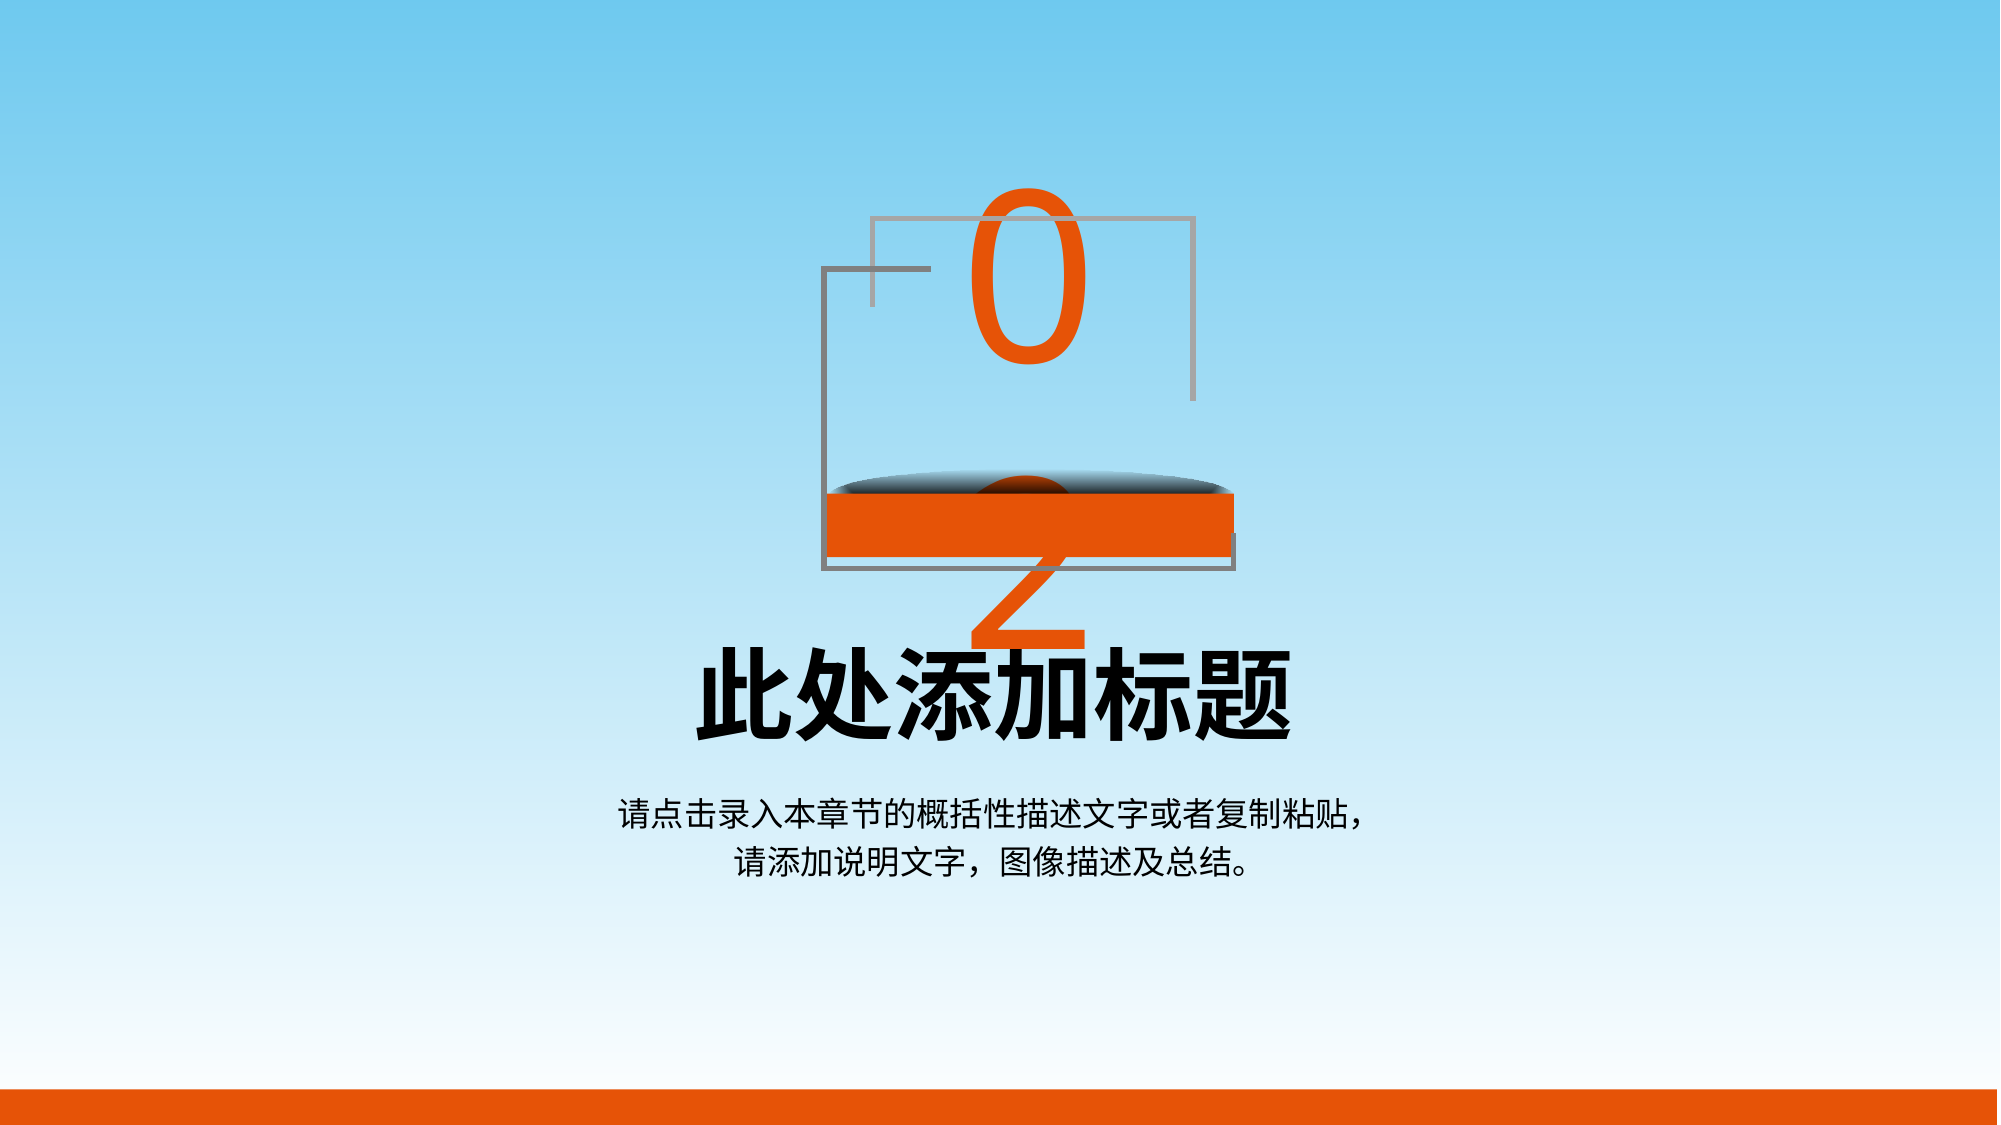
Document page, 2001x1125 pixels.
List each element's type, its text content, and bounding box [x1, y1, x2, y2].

text_box 此处添加标题 [678, 625, 1308, 760]
text_box [0, 1088, 1998, 1125]
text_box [823, 257, 1234, 563]
text_box 请点击录入本章节的概括性描述文字或者复制粘贴，请添加说明文字，图像描述及总结。 [594, 778, 1406, 889]
text_box [823, 533, 1235, 570]
text_box [871, 217, 1194, 257]
